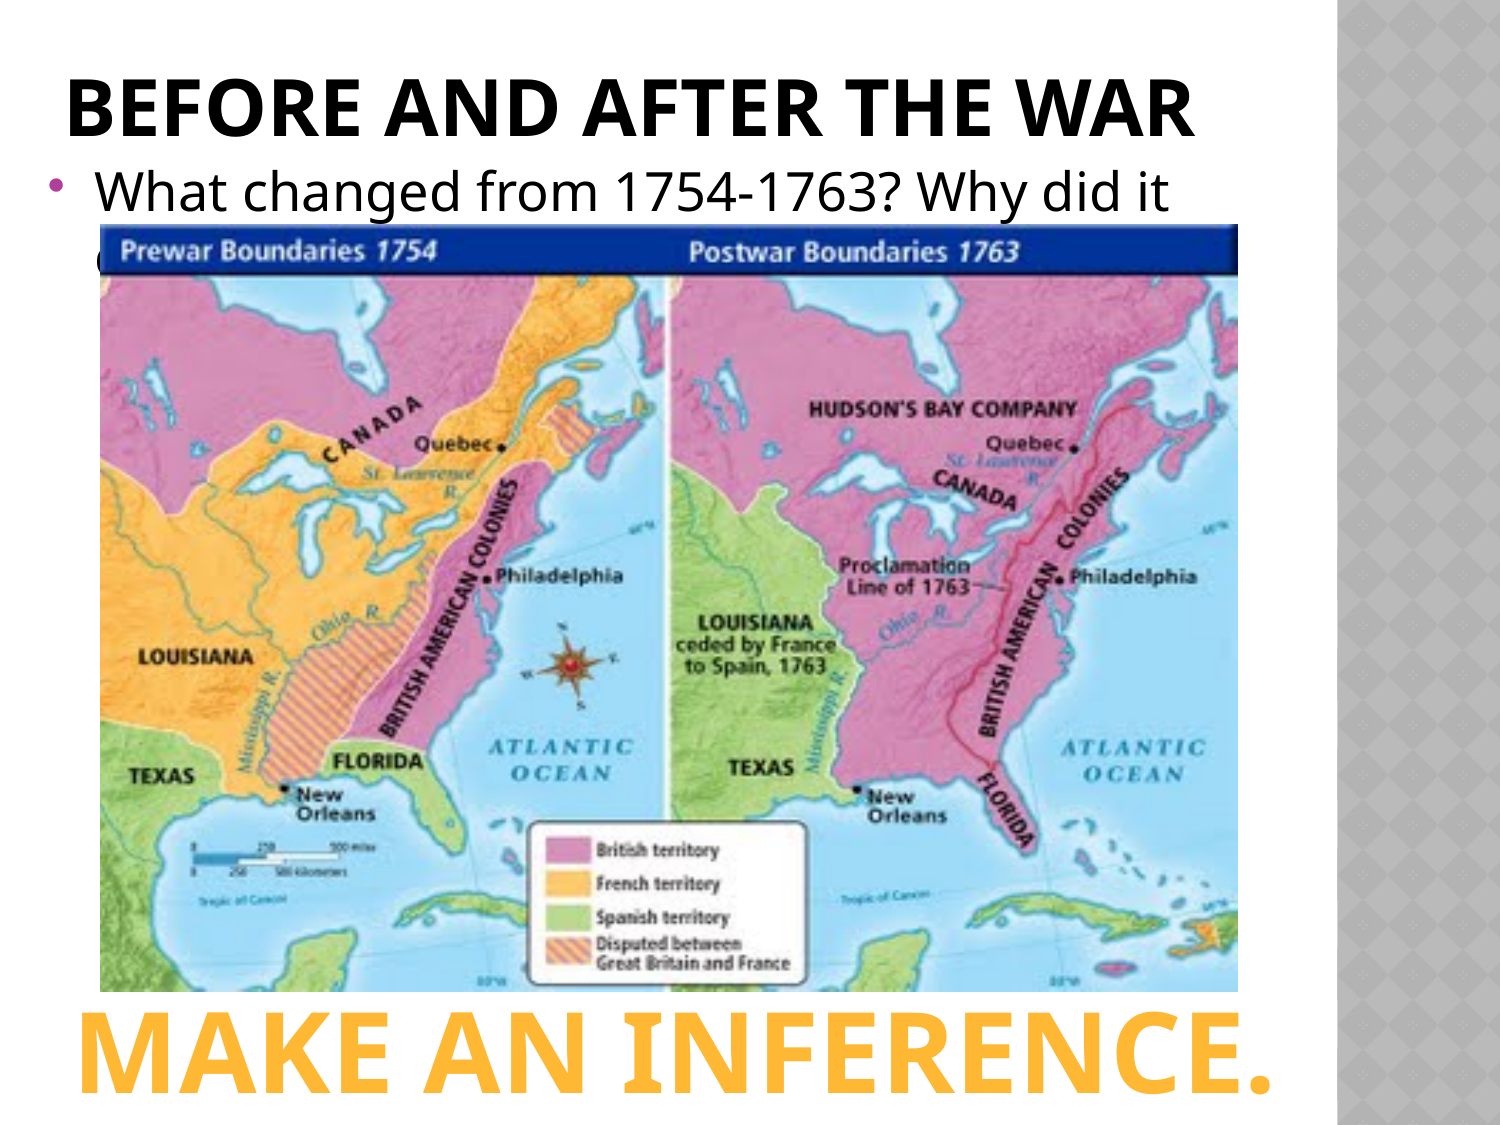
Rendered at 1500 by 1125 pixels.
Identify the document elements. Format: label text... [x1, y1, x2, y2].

list What changed from 1754-1763? Why did it change? [34, 149, 1348, 1038]
title Before and After the War [55, 37, 1244, 149]
text_box Make an inference. [57, 973, 1322, 1124]
picture [99, 224, 1239, 993]
